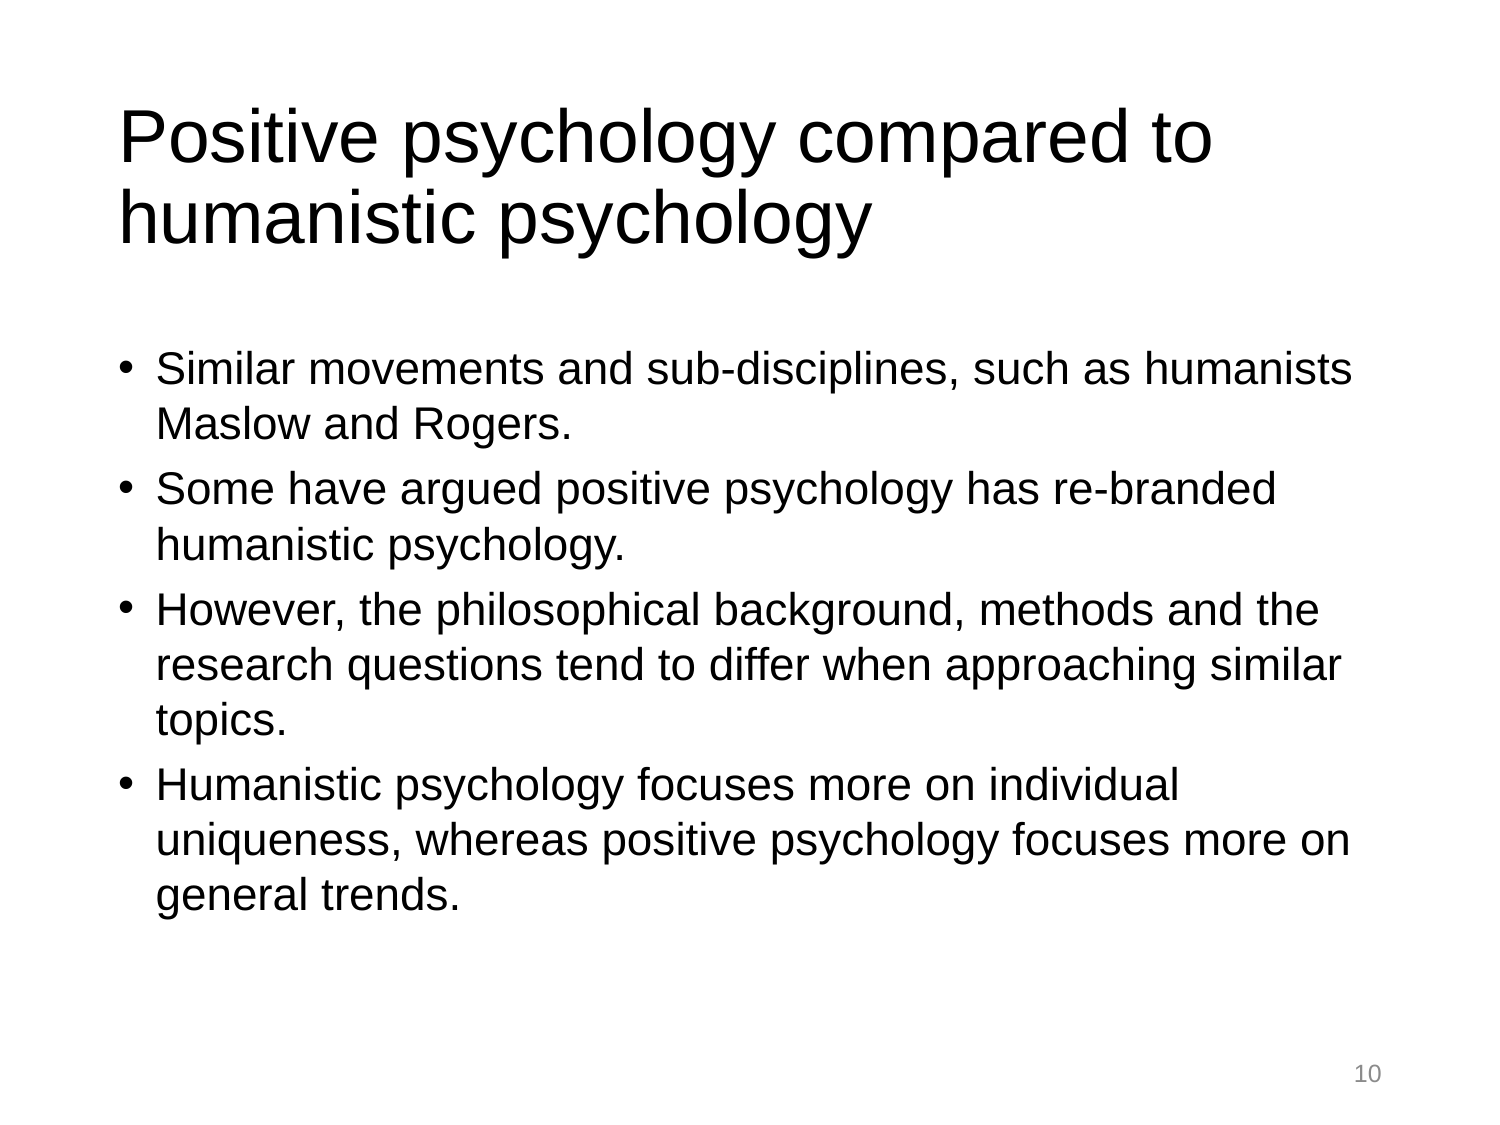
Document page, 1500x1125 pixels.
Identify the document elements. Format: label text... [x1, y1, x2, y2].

list Similar movements and sub-disciplines, such as humanists Maslow and Rogers. Some have argued positive psychology has re-branded humanistic psychology. However, the philosophical background, methods and the research questions tend to differ when approaching similar topics. Humanistic psychology focuses more on individual uniqueness, whereas positive psychology focuses more on general trends. [103, 331, 1397, 1013]
title Positive psychology compared to humanistic psychology [103, 70, 1397, 288]
slide_number 10 [1059, 1042, 1397, 1103]
